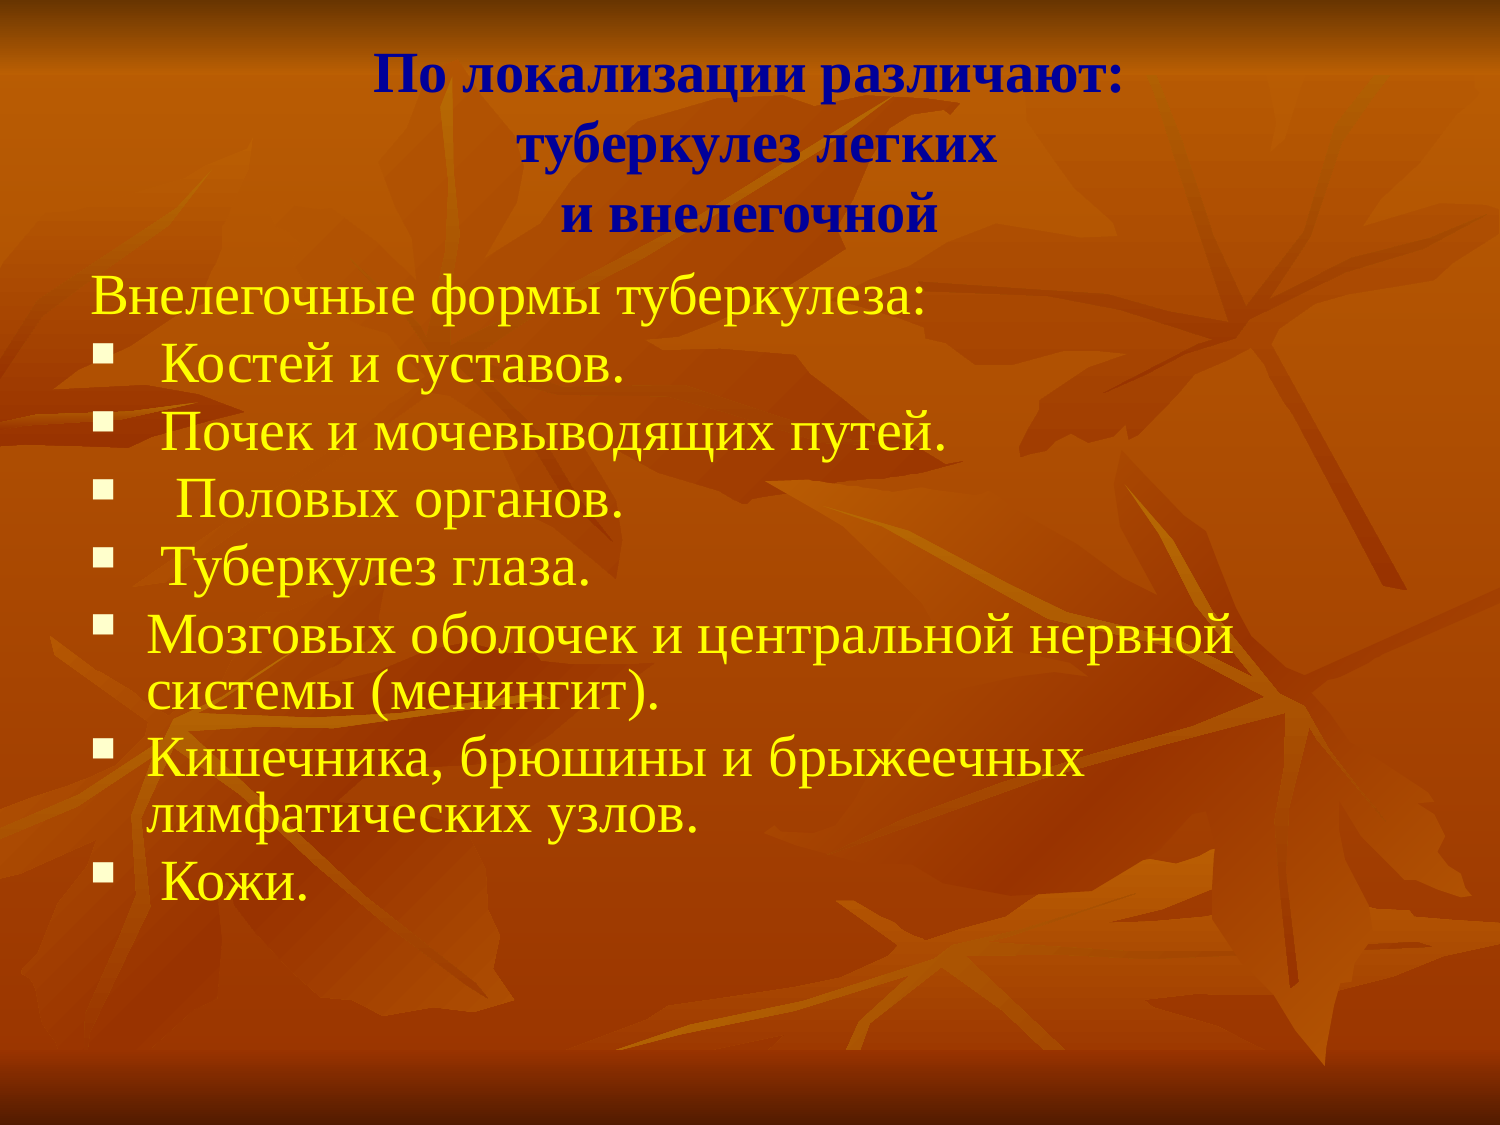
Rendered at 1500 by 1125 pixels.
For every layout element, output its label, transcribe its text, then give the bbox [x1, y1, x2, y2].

title По локализации различают: туберкулез легких и внелегочной [74, 45, 1426, 234]
list Внелегочные формы туберкулеза: Костей и суставов. Почек и мочевыводящих путей. Половых органов. Туберкулез глаза. Мозговых оболочек и центральной нервной системы (менингит). Кишечника, брюшины и брыжеечных лимфатических узлов. Кожи. [74, 262, 1426, 1006]
